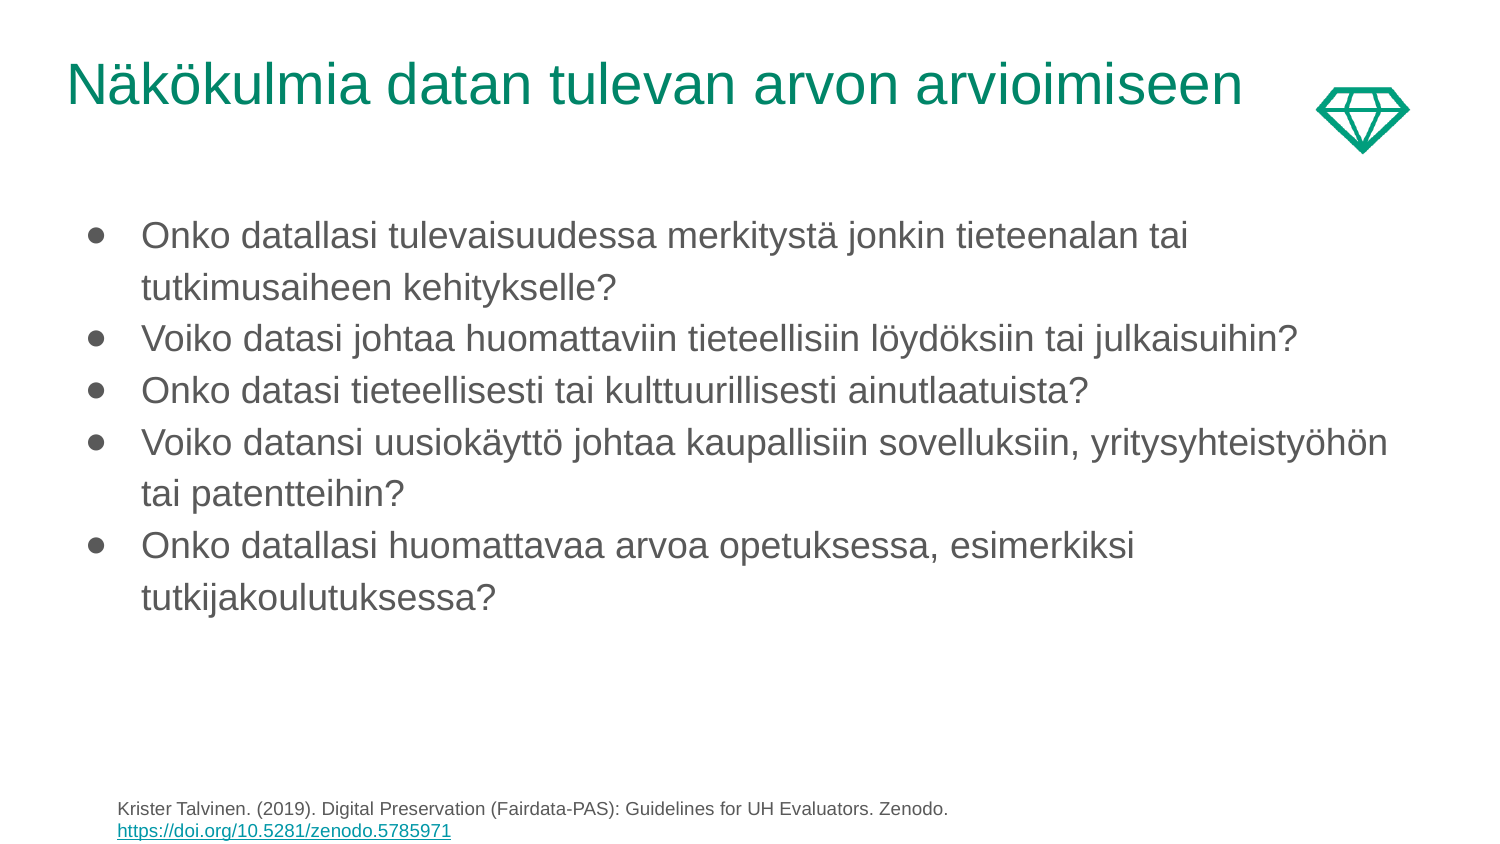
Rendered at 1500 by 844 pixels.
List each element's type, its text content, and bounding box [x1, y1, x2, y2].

list Onko datallasi tulevaisuudessa merkitystä jonkin tieteenalan tai tutkimusaiheen kehitykselle? Voiko datasi johtaa huomattaviin tieteellisiin löydöksiin tai julkaisuihin? Onko datasi tieteellisesti tai kulttuurillisesti ainutlaatuista? Voiko datansi uusiokäyttö johtaa kaupallisiin sovelluksiin, yritysyhteistyöhön tai patentteihin? Onko datallasi huomattavaa arvoa opetuksessa, esimerkiksi tutkijakoulutuksessa? [51, 189, 1449, 750]
title Näkökulmia datan tulevan arvon arvioimiseen [51, 30, 1500, 132]
text_box Krister Talvinen. (2019). Digital Preservation (Fairdata-PAS): Guidelines for UH Evaluators. Zenodo. https://doi.org/10.5281/zenodo.5785971 [102, 781, 1299, 844]
picture [1311, 72, 1413, 168]
